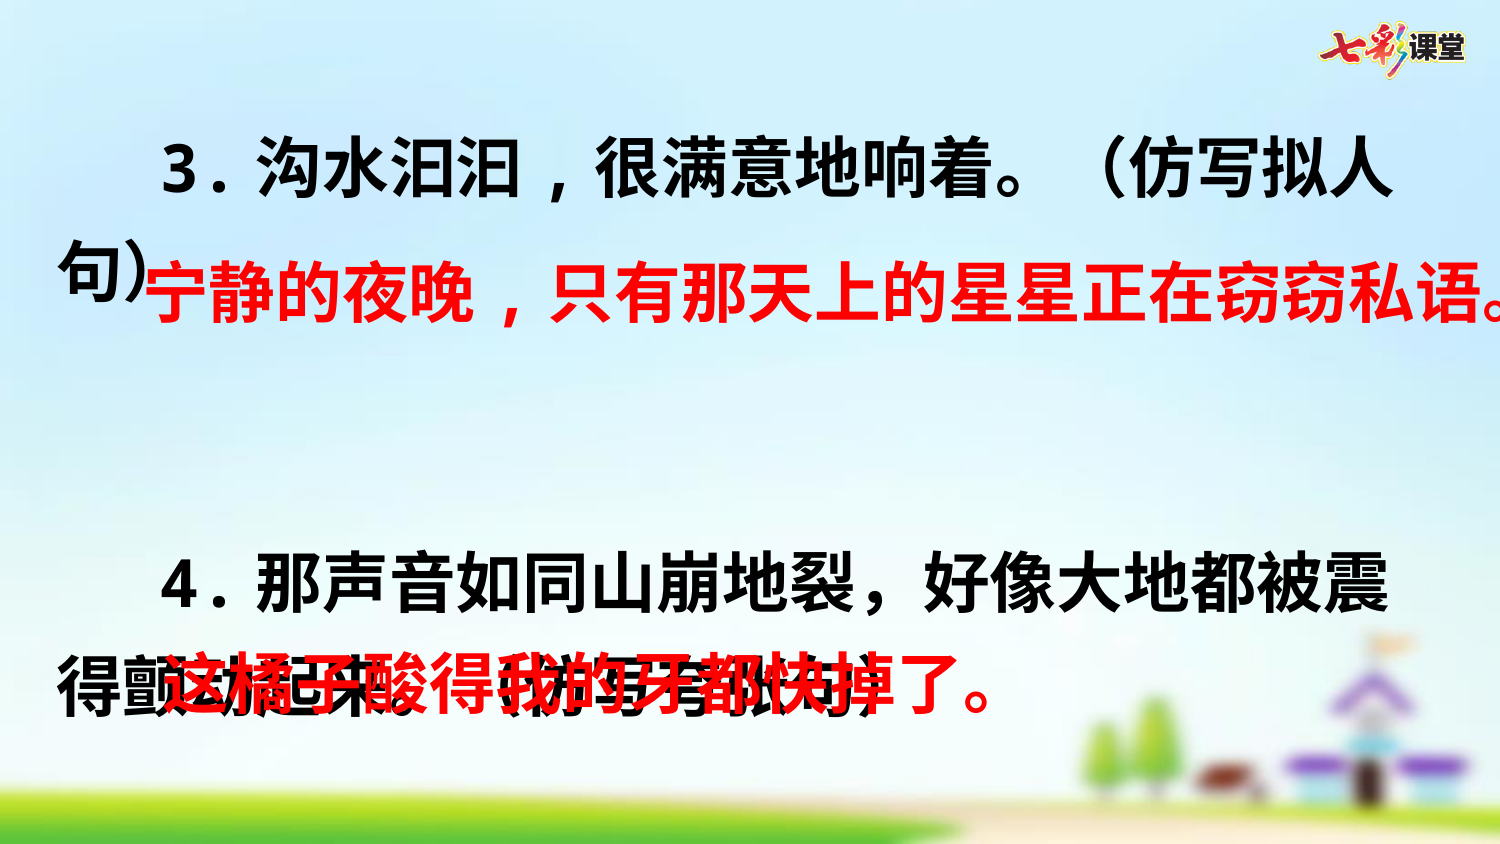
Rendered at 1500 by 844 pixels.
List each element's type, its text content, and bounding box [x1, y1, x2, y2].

picture [0, 338, 1500, 844]
text_box 宁静的夜晚,只有那天上的星星正在窃窃私语。 [0, 243, 1500, 338]
text_box 3.沟水汩汩,很满意地响着。（仿写拟人句） 4.那声音如同山崩地裂，好像大地都被震得颤动起来。（仿写夸张句） [41, 338, 1430, 837]
picture [0, 0, 1500, 243]
text_box 这橘子酸得我的牙都快掉了。 [147, 634, 1199, 730]
text_box 3.沟水汩汩,很满意地响着。（仿写拟人句） 4.那声音如同山崩地裂，好像大地都被震得颤动起来。（仿写夸张句） [41, 94, 1430, 243]
